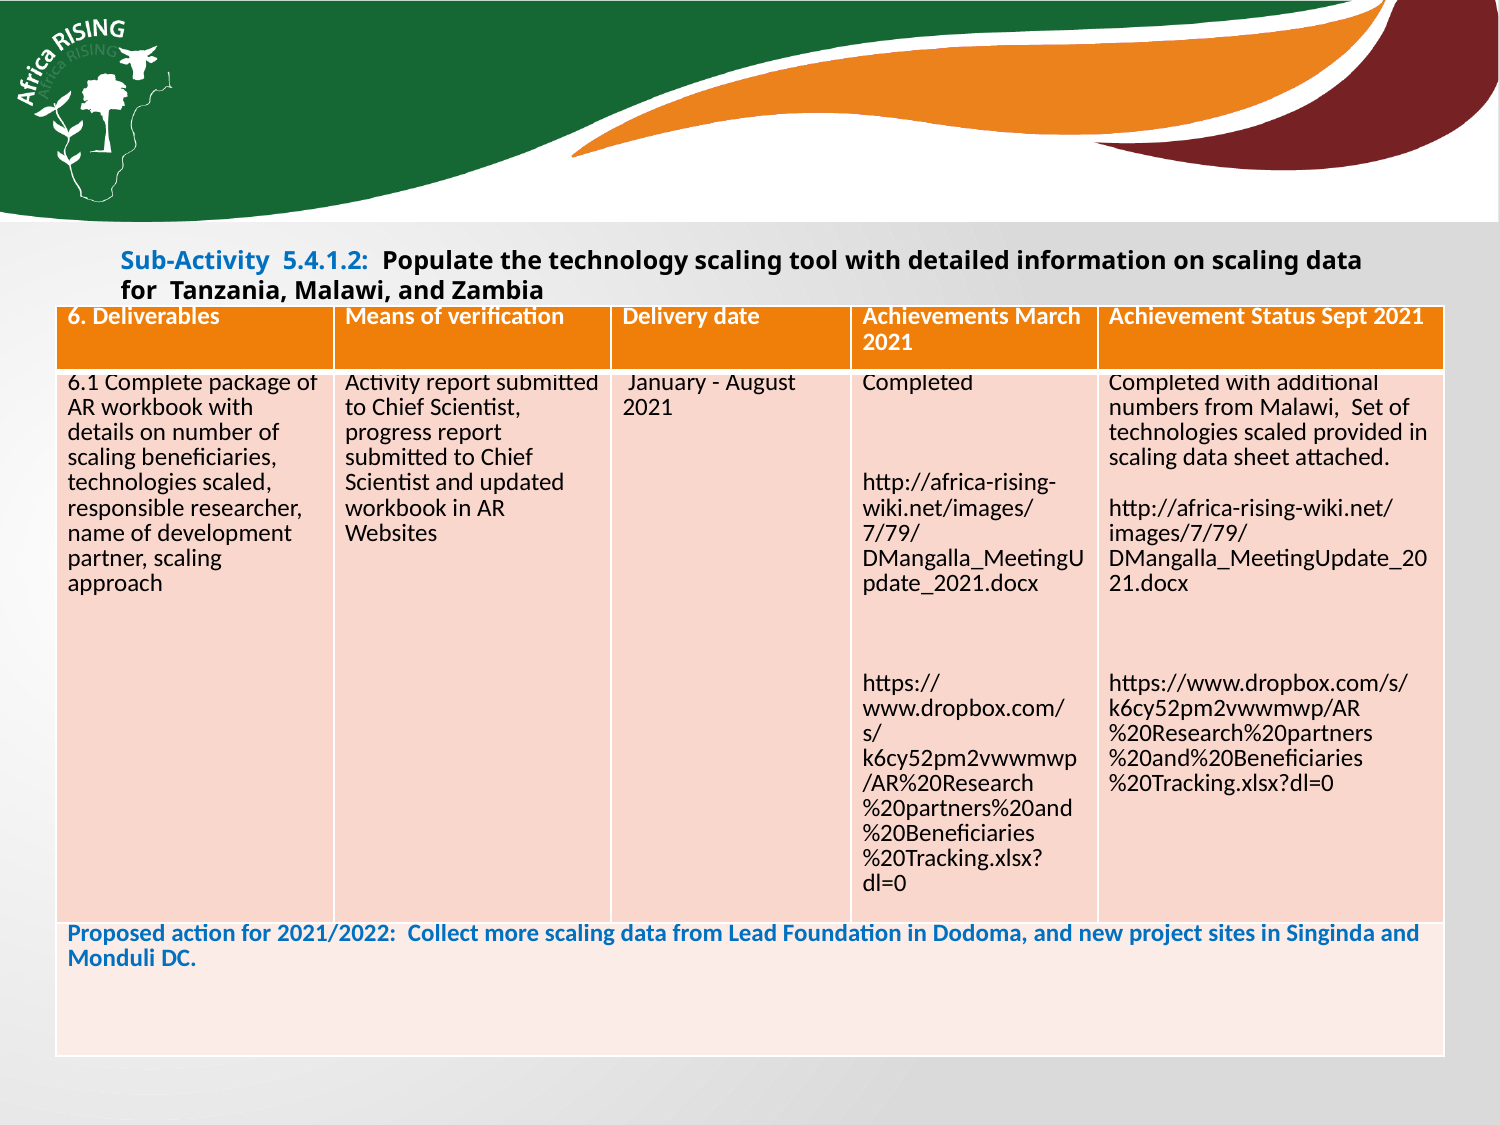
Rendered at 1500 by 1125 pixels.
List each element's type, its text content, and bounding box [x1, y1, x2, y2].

table_header Means of verification [335, 307, 610, 369]
table_cell Completed http://africa-rising-wiki.net/images/7/79/DMangalla_MeetingUpdate_2021.docx https://www.dropbox.com/s/k6cy52pm2vwwmwp/AR%20Research%20partners%20and%20Beneficiaries%20Tracking.xlsx?dl=0 [852, 375, 1097, 922]
table_header Delivery date [612, 307, 850, 369]
list Sub-Activity 5.4.1.2: Populate the technology scaling tool with detailed information on scaling data for Tanzania, Malawi, and Zambia [87, 237, 1388, 305]
table_header Achievements March 2021 [852, 307, 1097, 369]
table_header Achievement Status Sept 2021 [1099, 307, 1443, 369]
table_cell Activity report submitted to Chief Scientist, progress report submitted to Chief Scientist and updated workbook in AR Websites [335, 375, 610, 922]
table_header 6. Deliverables [57, 307, 333, 369]
table_cell January - August 2021 [612, 375, 850, 922]
picture [0, 0, 1499, 222]
table_cell Proposed action for 2021/2022: Collect more scaling data from Lead Foundation in Dodoma, and new project sites in Singinda and Monduli DC. [57, 924, 1443, 1055]
table_cell Completed with additional numbers from Malawi, Set of technologies scaled provided in scaling data sheet attached. http://africa-rising-wiki.net/images/7/79/DMangalla_MeetingUpdate_2021.docx https://www.dropbox.com/s/k6cy52pm2vwwmwp/AR%20Research%20partners%20and%20Beneficiaries%20Tracking.xlsx?dl=0 [1099, 375, 1443, 922]
table_cell 6.1 Complete package of AR workbook with details on number of scaling beneficiaries, technologies scaled, responsible researcher, name of development partner, scaling approach [57, 375, 333, 922]
